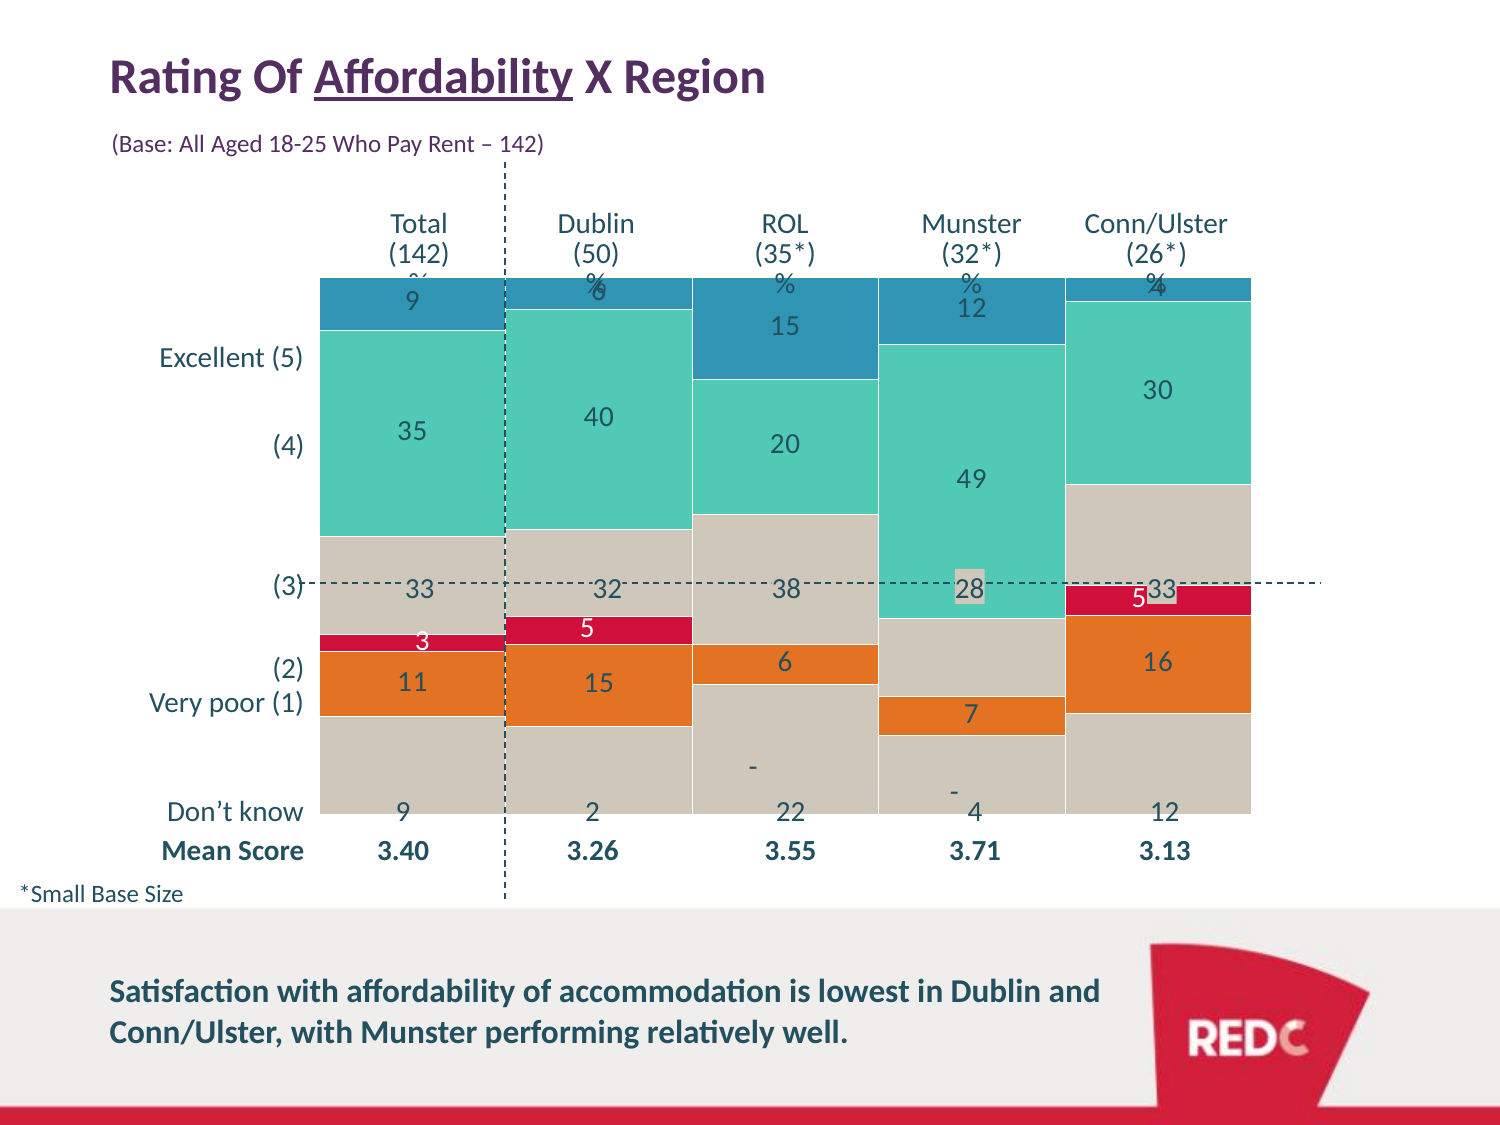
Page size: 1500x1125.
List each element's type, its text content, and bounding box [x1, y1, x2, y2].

text_box Don’t know [166, 791, 294, 828]
text_box 3.13 [1138, 835, 1191, 866]
text_box Conn/Ulster (26*) % [1084, 210, 1229, 264]
text_box (4) [272, 426, 294, 462]
text_box *Small Base Size [18, 877, 185, 908]
text_box Munster (32*) % [921, 210, 1023, 264]
picture [0, 0, 1500, 1125]
text_box 3.71 [949, 835, 1002, 866]
chart [299, 265, 504, 582]
text_box (2) [272, 649, 294, 685]
list Satisfaction with affordability of accommodation is lowest in Dublin and Conn/Ulster, with Munster performing relatively well. [94, 959, 1158, 1093]
text_box Mean Score [160, 830, 305, 866]
text_box ROL (35*) % [754, 210, 816, 264]
text_box (3) [272, 566, 294, 602]
text_box Total (142) % [388, 210, 451, 264]
list (Base: All Aged 18-25 Who Pay Rent – 142) [96, 107, 1005, 178]
title Rating Of Affordability X Region [94, 52, 1004, 111]
text_box 3.55 [764, 835, 817, 866]
text_box Excellent (5) [159, 337, 294, 373]
chart [506, 265, 1272, 582]
text_box 3.26 [566, 835, 619, 866]
text_box Dublin (50) % [557, 210, 635, 264]
chart [299, 584, 504, 826]
text_box Very poor (1) [148, 682, 294, 718]
text_box 3.40 [377, 835, 430, 866]
chart [506, 584, 1272, 826]
